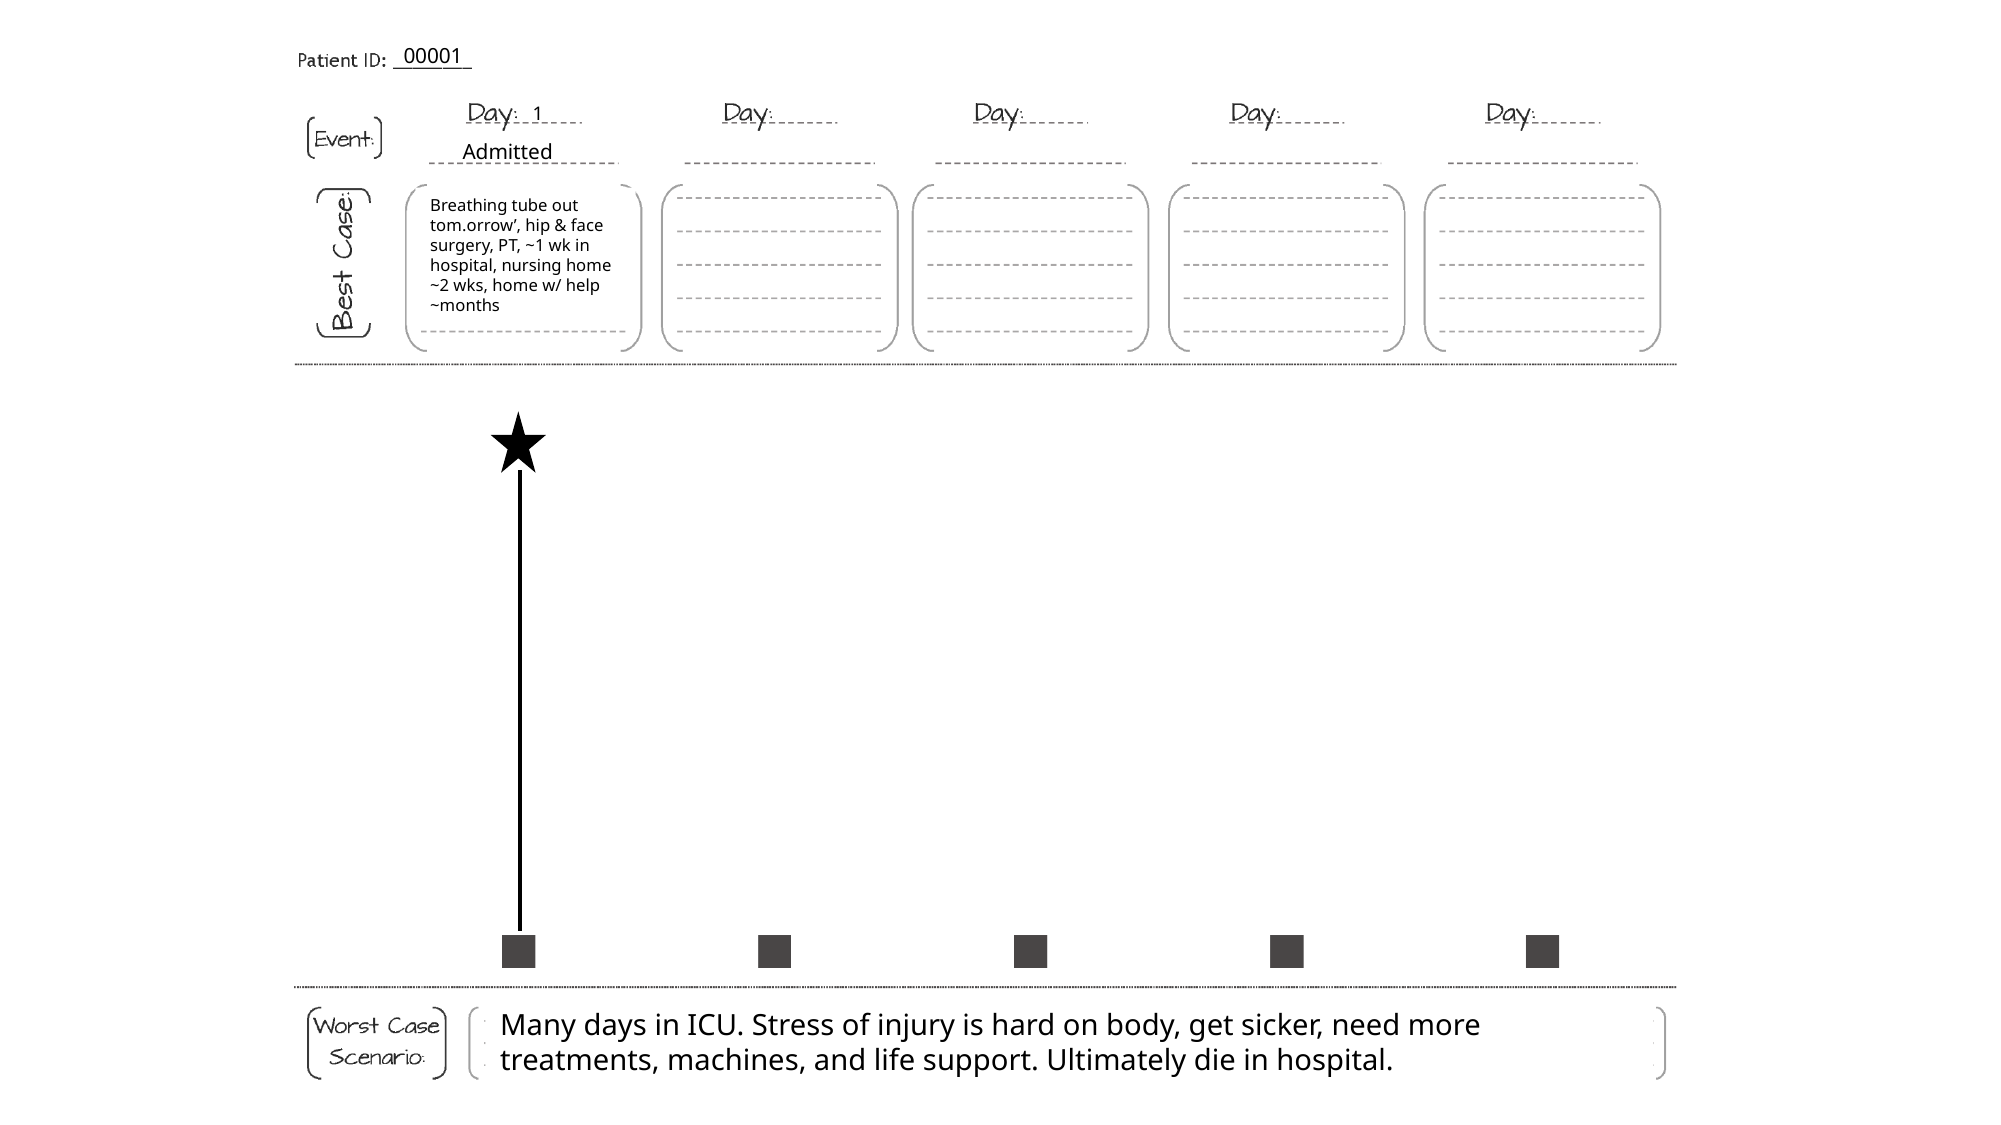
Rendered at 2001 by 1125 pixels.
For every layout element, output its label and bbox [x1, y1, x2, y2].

text_box [294, 34, 1677, 1087]
